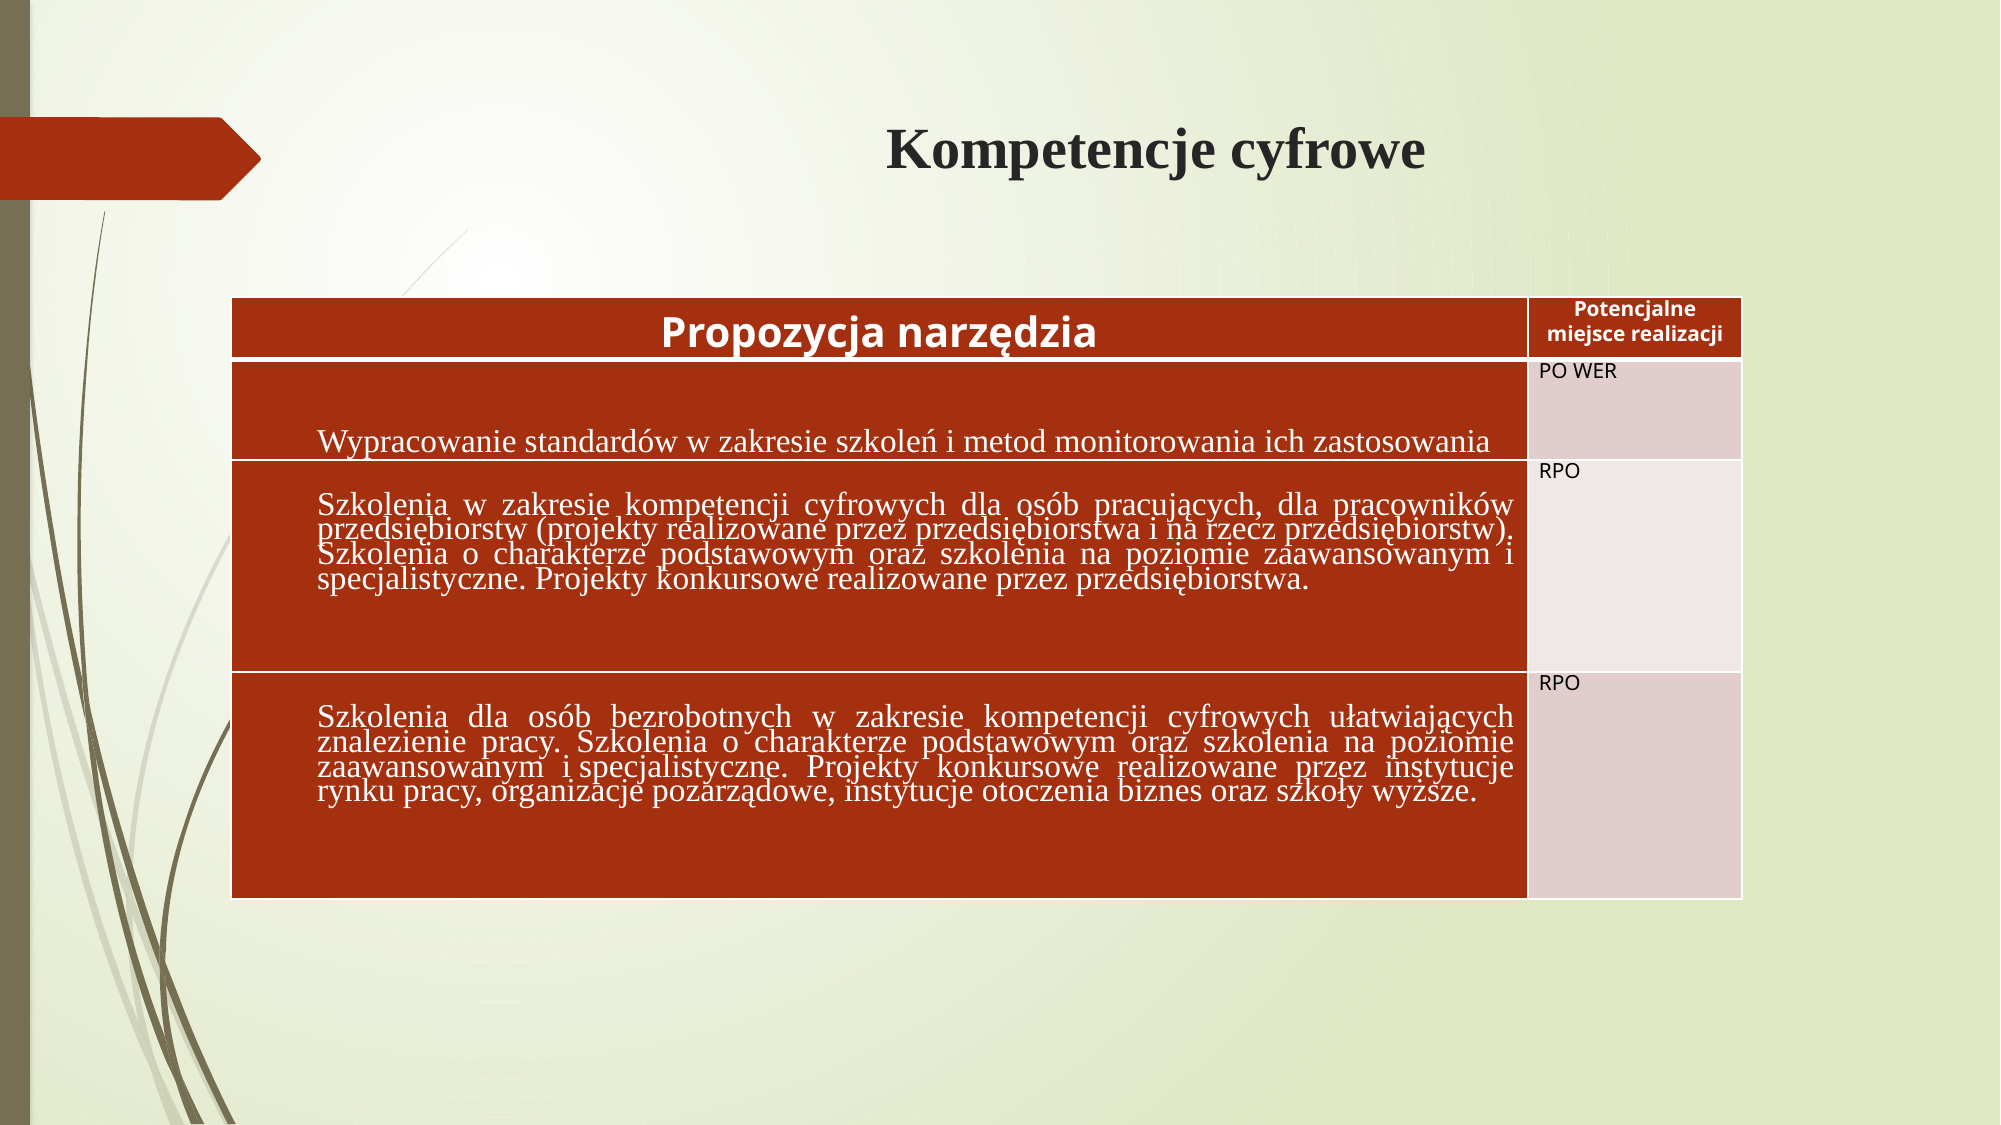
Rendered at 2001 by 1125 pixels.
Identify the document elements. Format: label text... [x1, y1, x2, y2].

table_cell PO WER [1529, 362, 1741, 459]
table_header Propozycja narzędzia [232, 298, 1527, 357]
title Kompetencje cyfrowe [425, 102, 1888, 217]
table_cell Szkolenia dla osób bezrobotnych w zakresie kompetencji cyfrowych ułatwiających znalezienie pracy. Szkolenia o charakterze podstawowym oraz szkolenia na poziomie zaawansowanym i specjalistyczne. Projekty konkursowe realizowane przez instytucje rynku pracy, organizacje pozarządowe, instytucje otoczenia biznes oraz szkoły wyższe. [232, 673, 1527, 898]
table_cell RPO [1529, 461, 1741, 671]
table_cell RPO [1529, 673, 1741, 898]
table_cell Szkolenia w zakresie kompetencji cyfrowych dla osób pracujących, dla pracowników przedsiębiorstw (projekty realizowane przez przedsiębiorstwa i na rzecz przedsiębiorstw). Szkolenia o charakterze podstawowym oraz szkolenia na poziomie zaawansowanym i specjalistyczne. Projekty konkursowe realizowane przez przedsiębiorstwa. [232, 461, 1527, 671]
table_cell Wypracowanie standardów w zakresie szkoleń i metod monitorowania ich zastosowania [232, 362, 1527, 459]
table_header Potencjalne miejsce realizacji [1529, 298, 1741, 357]
